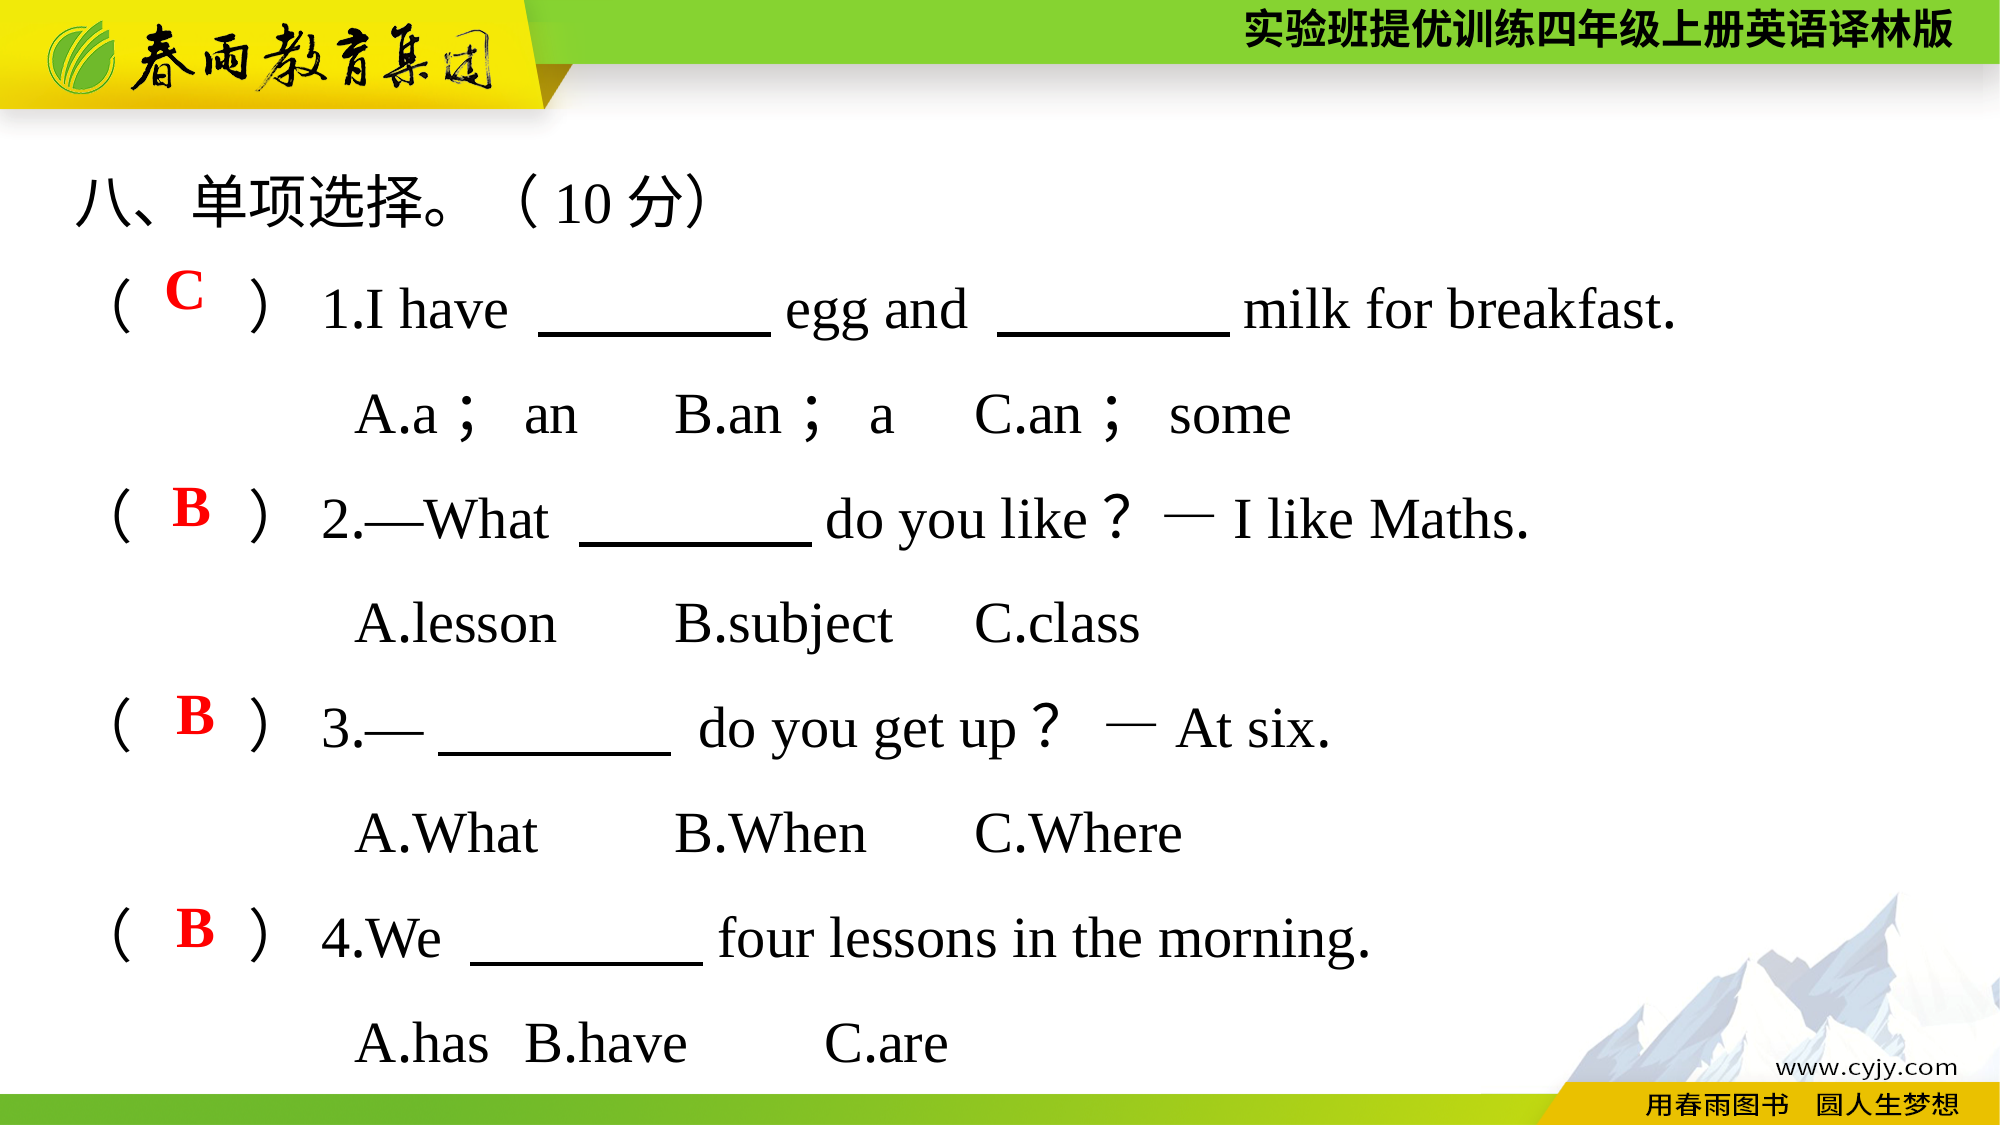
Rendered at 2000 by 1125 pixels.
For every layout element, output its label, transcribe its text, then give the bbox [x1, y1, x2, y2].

text_box B [161, 668, 231, 754]
text_box B [157, 461, 226, 546]
text_box B [161, 881, 231, 967]
list 八、单项选择。（10分） （ ）1.I have egg and milk for breakfast. A.a；an B.an；a C.an；some （ ）2.—What do you like？—I like Maths. A.lesson B.subject C.class （ ）3.— do you get up？ —At six. A.What B.When C.Where （ ）4.We four lessons in the morning. A.has B.have C.are [59, 122, 1944, 1092]
text_box C [149, 243, 222, 329]
picture [0, 0, 2000, 1125]
